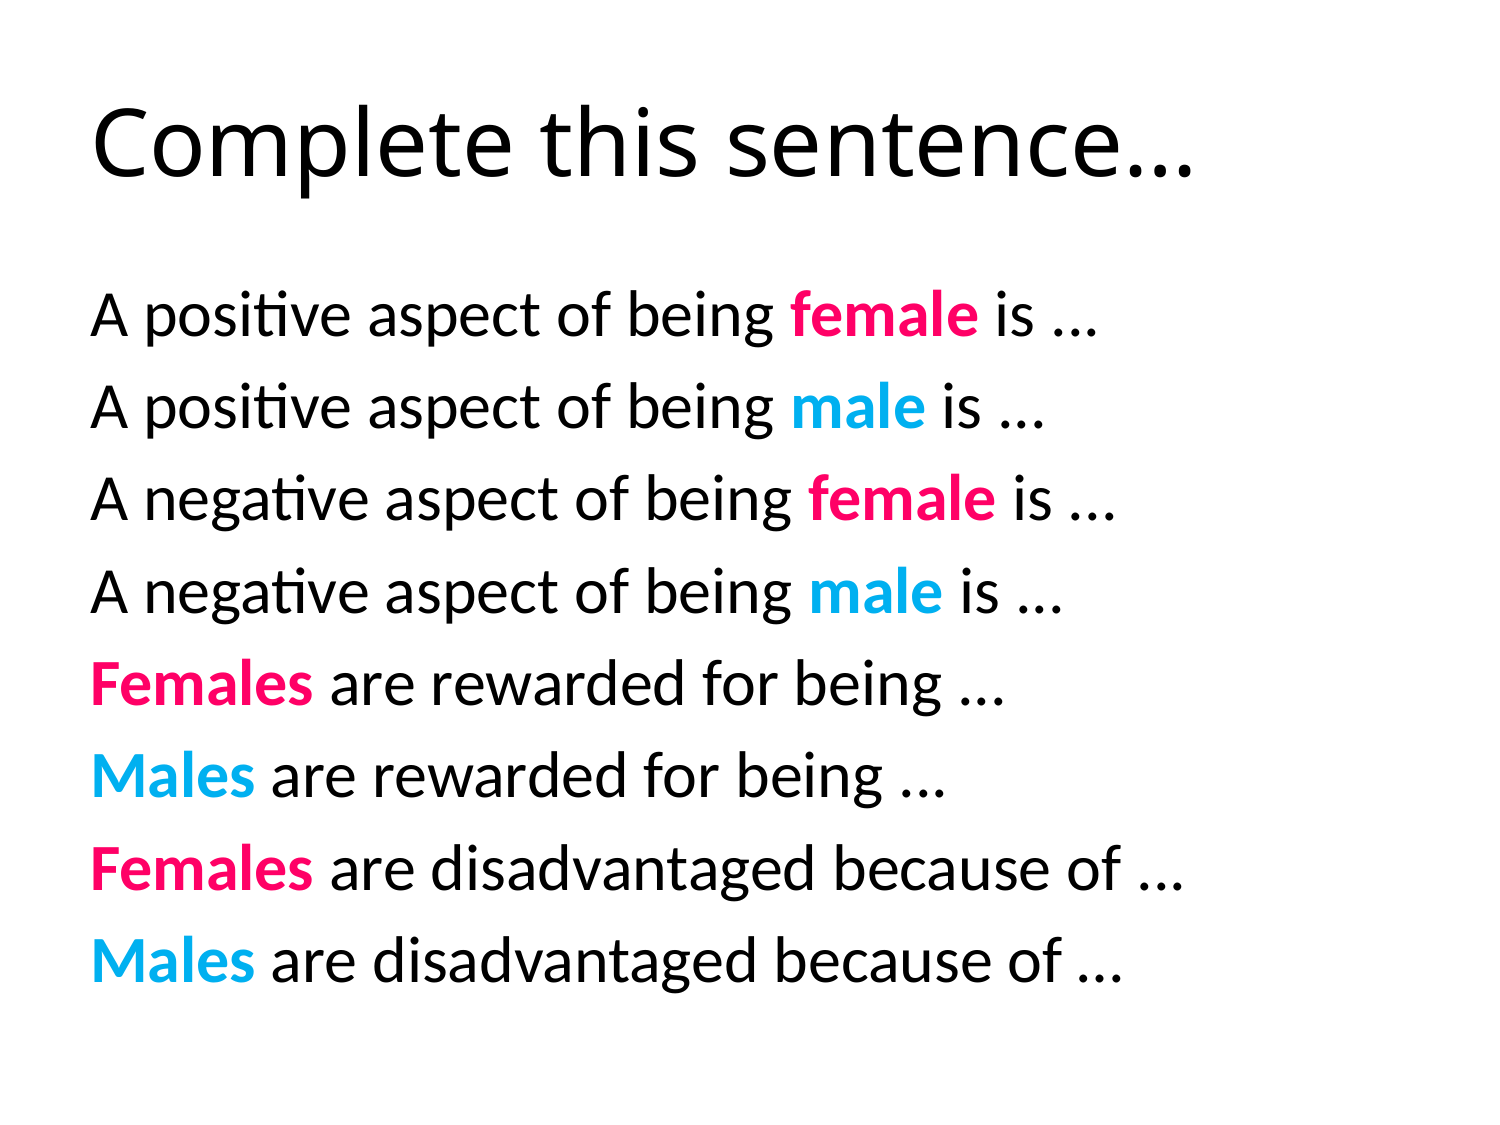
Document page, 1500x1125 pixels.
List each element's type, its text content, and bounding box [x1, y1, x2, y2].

list A positive aspect of being female is ... A positive aspect of being male is ... A negative aspect of being female is ... A negative aspect of being male is ... Females are rewarded for being ... Males are rewarded for being ... Females are disadvantaged because of ... Males are disadvantaged because of … [75, 262, 1425, 1005]
title Complete this sentence… [75, 45, 1425, 233]
